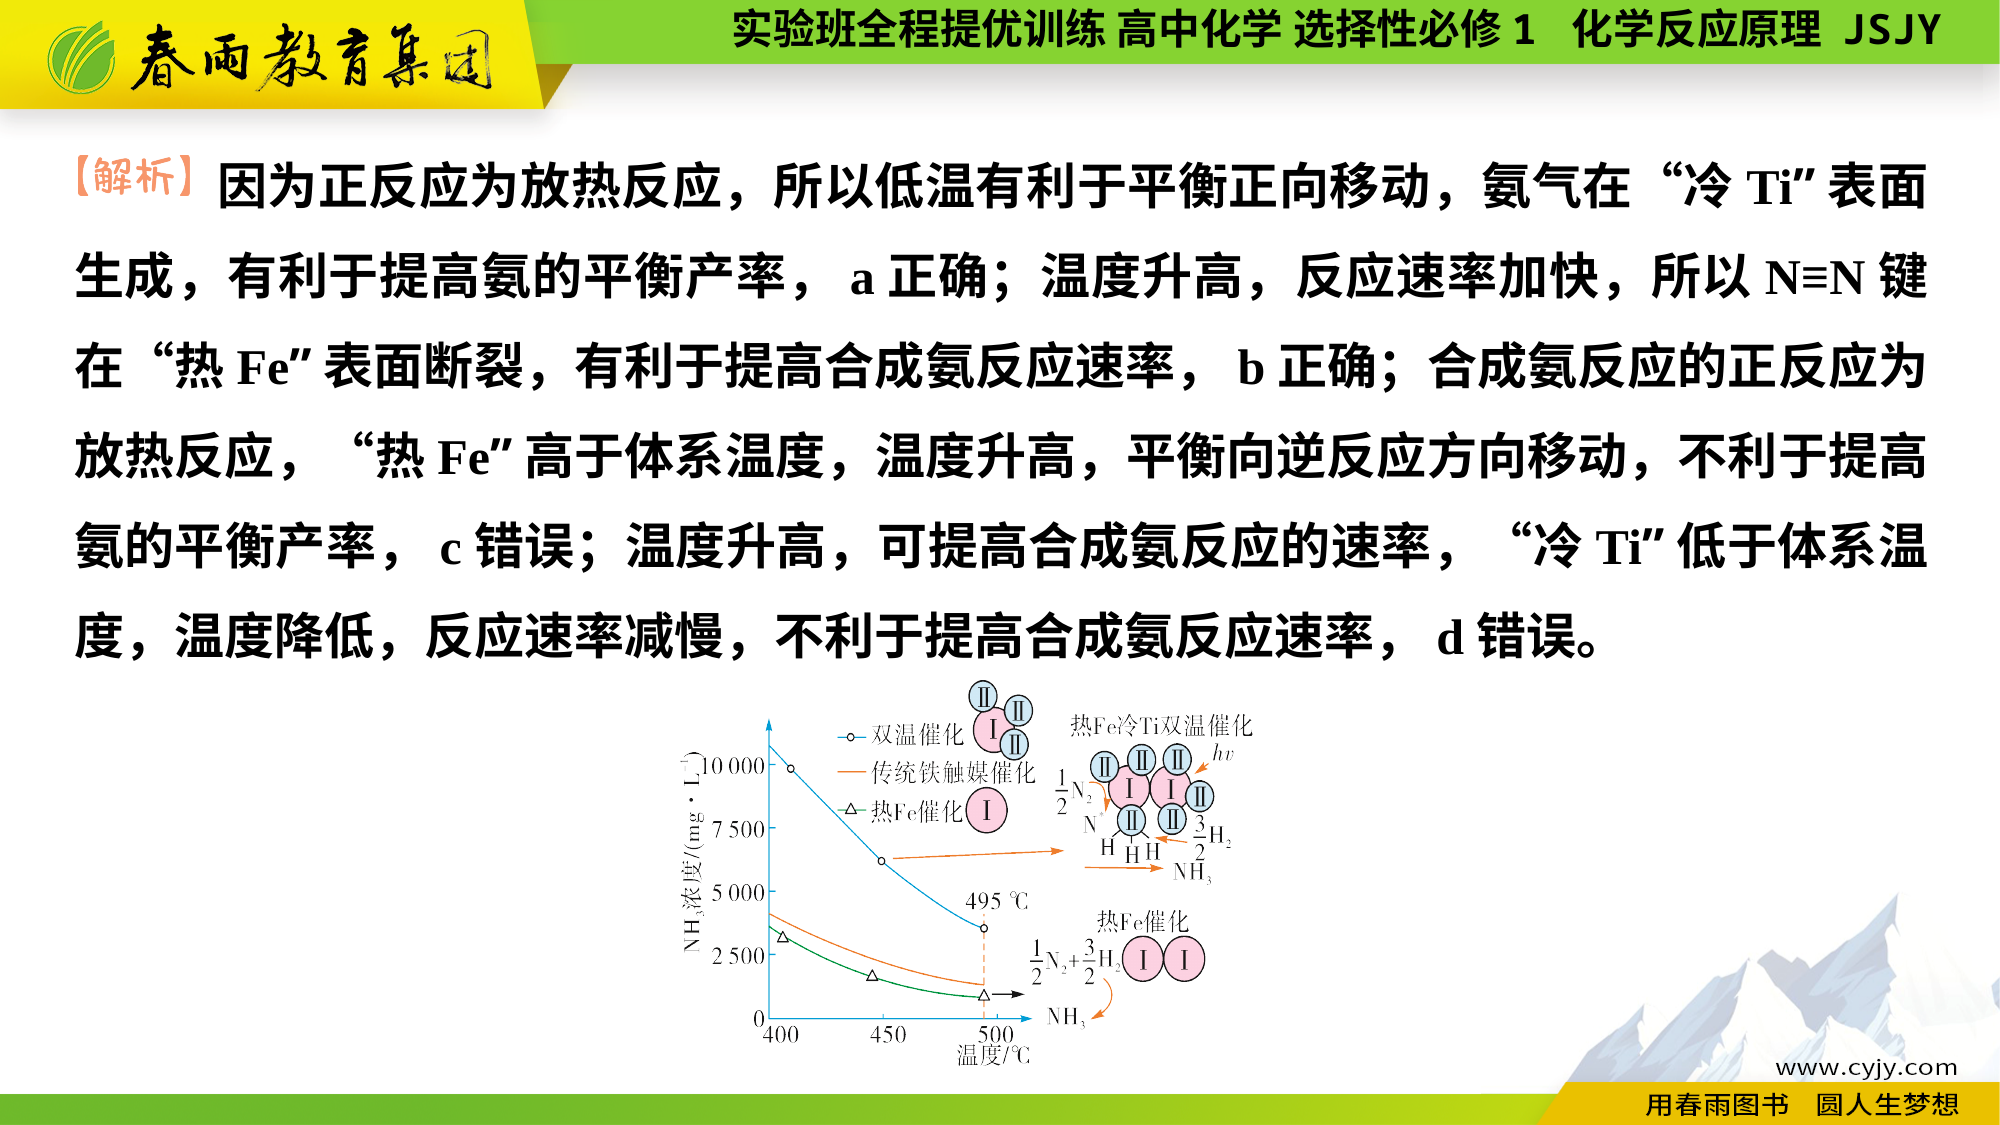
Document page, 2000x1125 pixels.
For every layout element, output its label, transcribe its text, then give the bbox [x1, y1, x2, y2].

list 因为正反应为放热反应，所以低温有利于平衡正向移动，氨气在“冷Ti”表面生成，有利于提高氨的平衡产率，a正确；温度升高，反应速率加快，所以N≡N键在“热Fe”表面断裂，有利于提高合成氨反应速率，b正确；合成氨反应的正反应为放热反应，“热Fe”高于体系温度，温度升高，平衡向逆反应方向移动，不利于提高氨的平衡产率，c错误；温度升高，可提高合成氨反应的速率，“冷Ti”低于体系温度，温度降低，反应速率减慢，不利于提高合成氨反应速率，d错误。 [59, 116, 1944, 666]
picture [0, 0, 2000, 1125]
